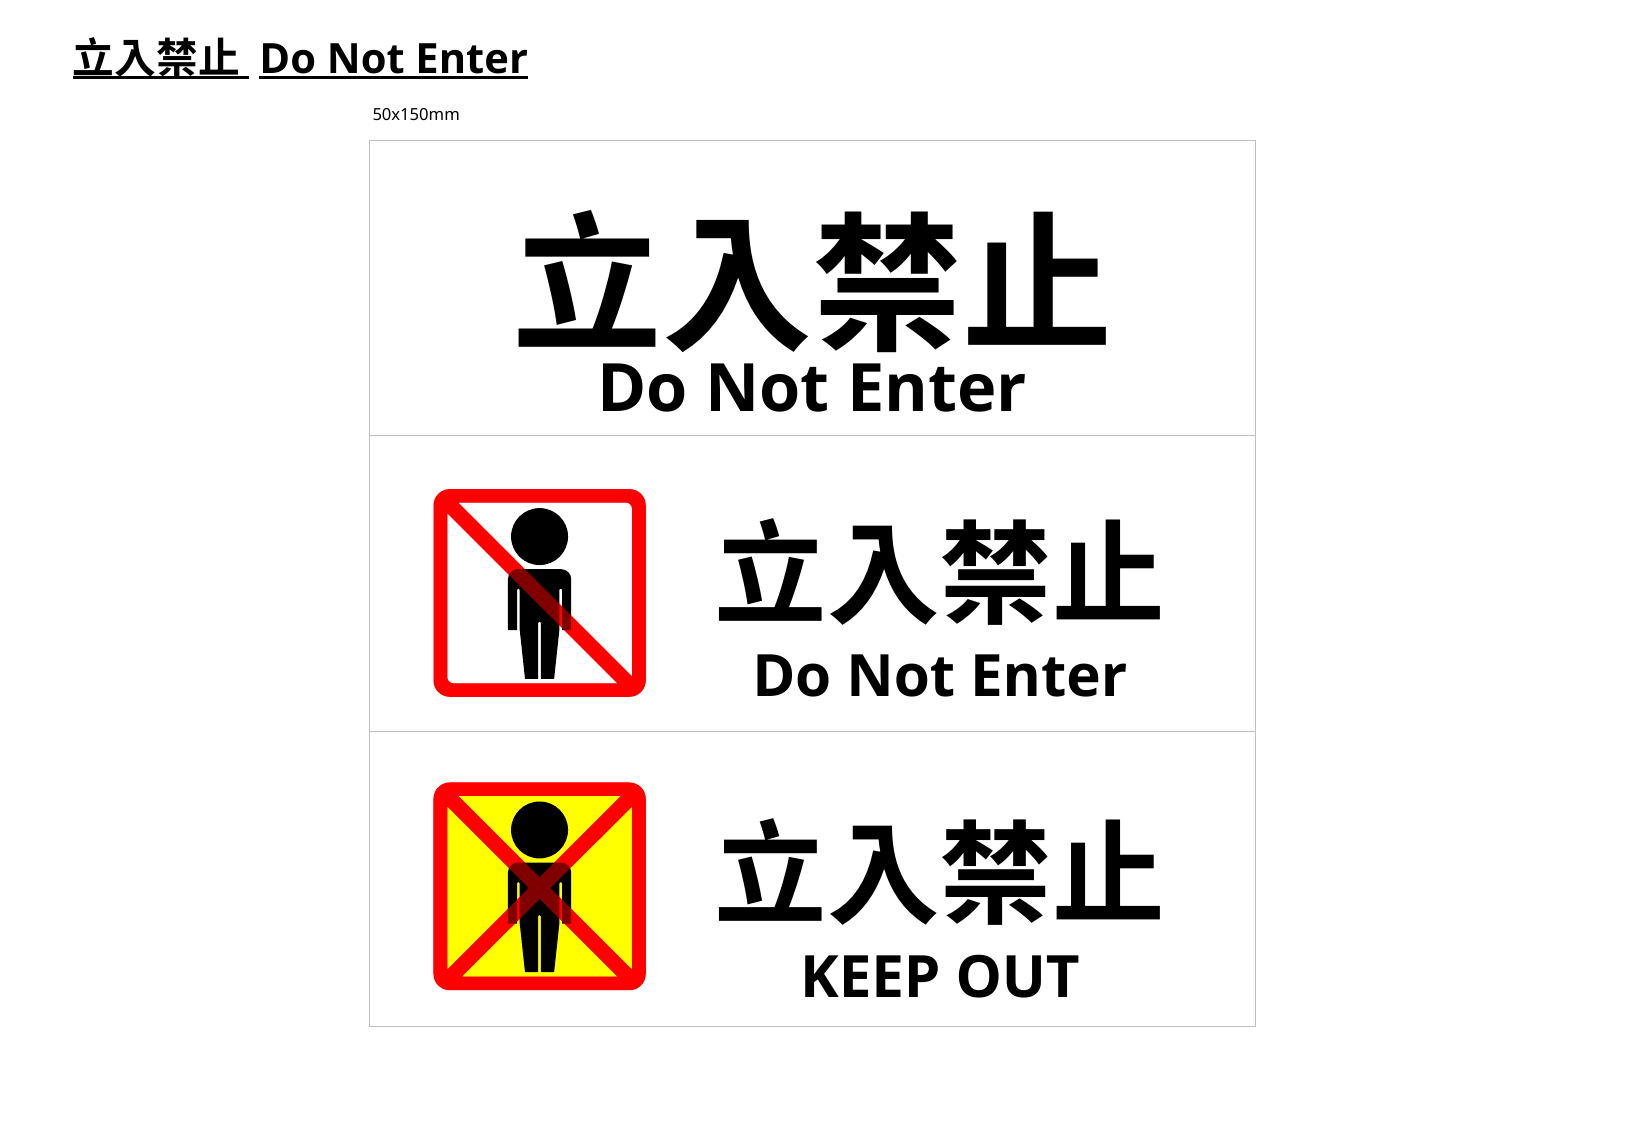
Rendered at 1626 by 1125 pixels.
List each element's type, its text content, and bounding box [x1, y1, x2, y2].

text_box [433, 782, 646, 991]
text_box 立入禁止 [697, 495, 1183, 645]
text_box [368, 139, 1256, 435]
text_box Do Not Enter [582, 377, 1043, 433]
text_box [433, 489, 646, 697]
text_box 立入禁止 [697, 795, 1183, 945]
text_box 立入禁止 Do Not Enter [58, 24, 544, 89]
text_box Do Not Enter [737, 645, 1143, 716]
text_box 立入禁止 [497, 181, 1128, 377]
text_box [368, 730, 1256, 1027]
text_box KEEP OUT [785, 945, 1095, 1017]
text_box [368, 435, 1256, 730]
text_box 50x150mm [372, 103, 461, 125]
